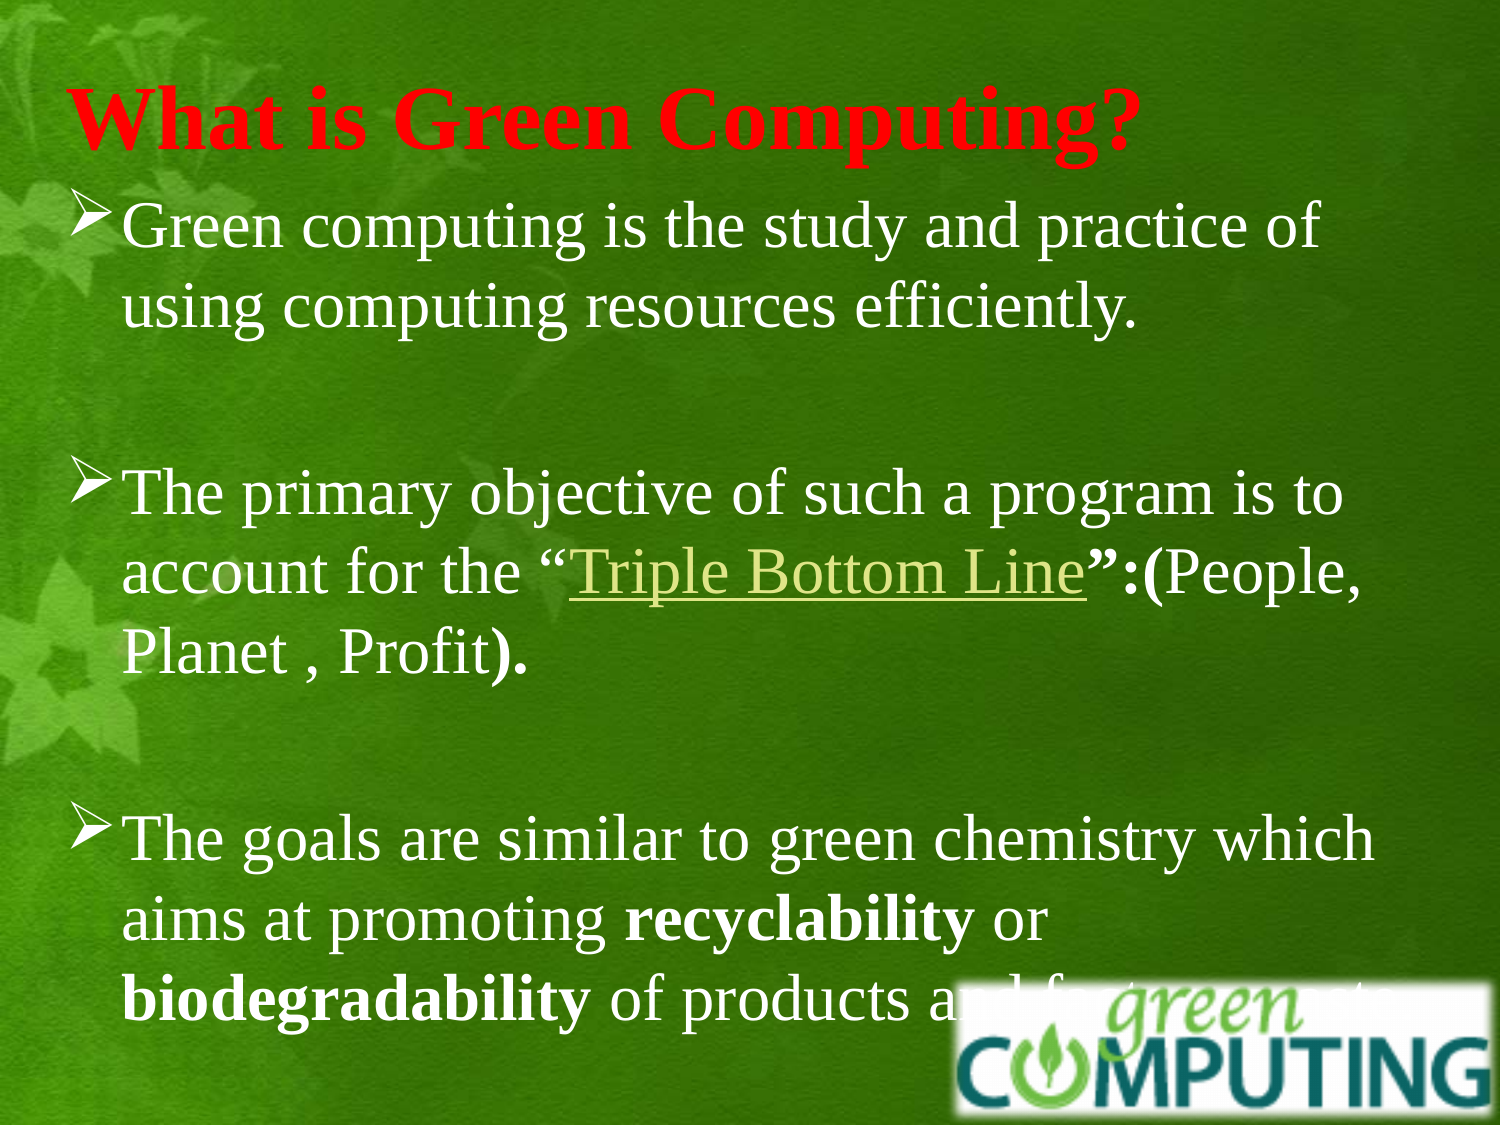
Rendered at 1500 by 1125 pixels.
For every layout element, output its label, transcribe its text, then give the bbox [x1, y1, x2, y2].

list What is Green Computing? Green computing is the study and practice of using computing resources efficiently. The primary objective of such a program is to account for the “Triple Bottom Line”:(People, Planet , Profit). The goals are similar to green chemistry which aims at promoting recyclability or biodegradability of products and factory waste. [49, 49, 1500, 951]
picture [0, 0, 1500, 1125]
